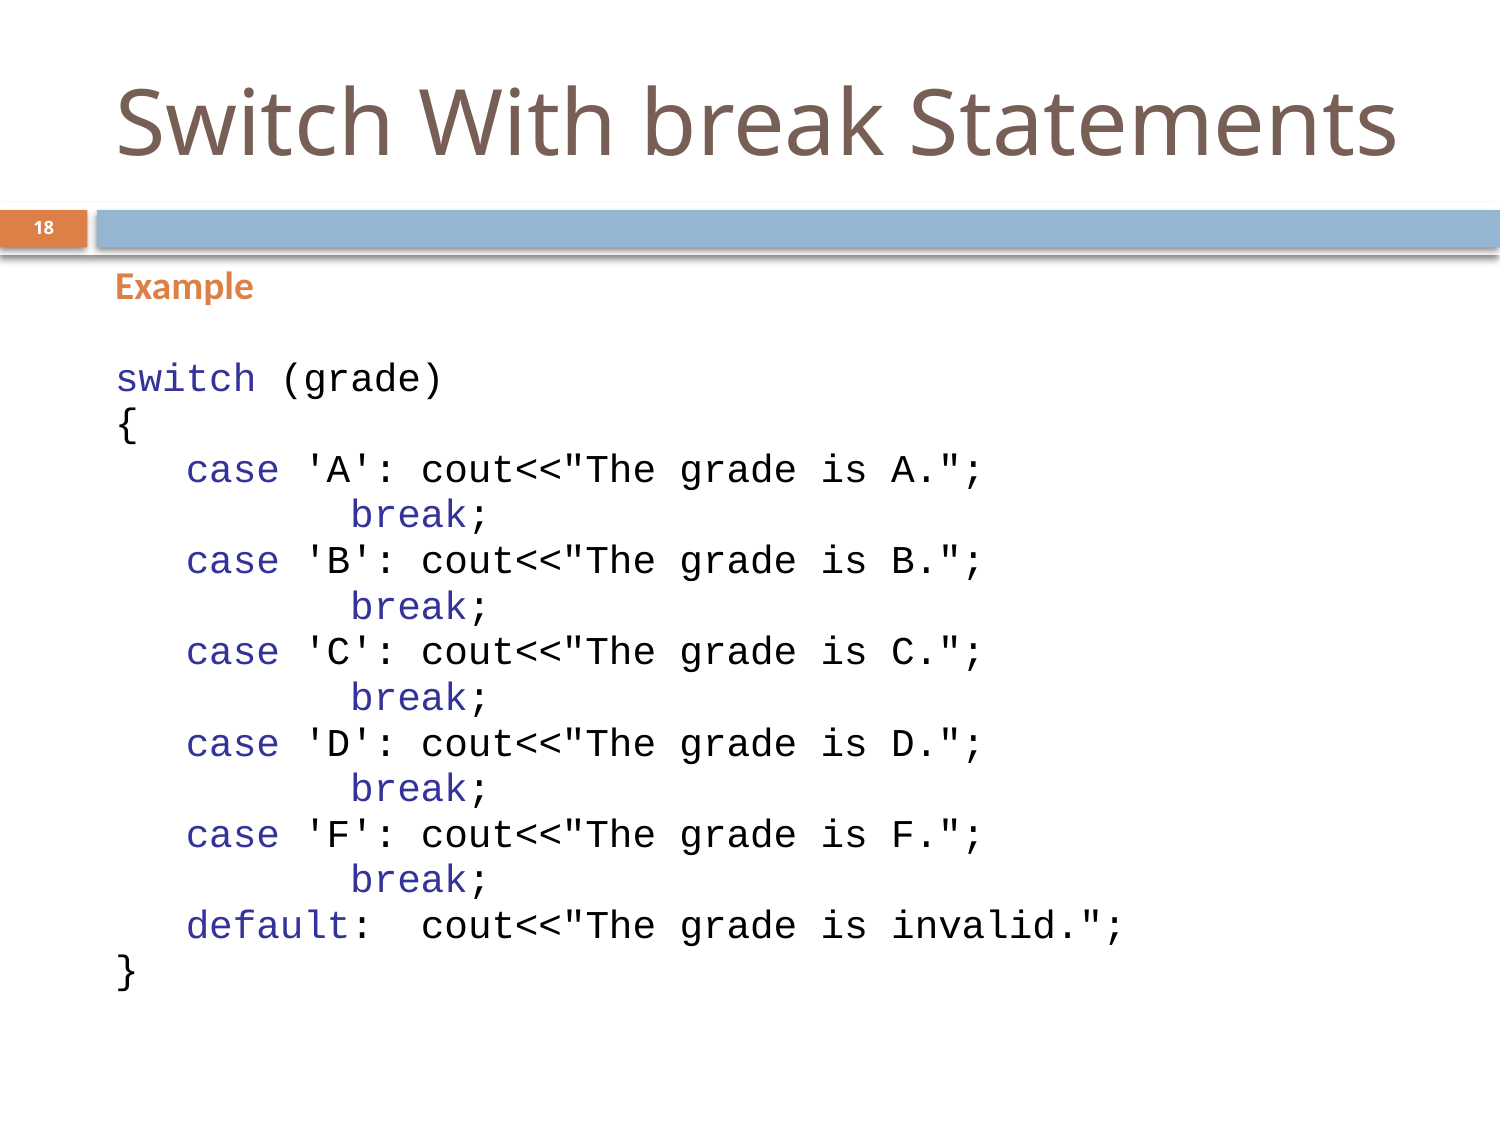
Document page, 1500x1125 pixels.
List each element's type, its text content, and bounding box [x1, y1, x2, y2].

slide_number 18 [0, 208, 88, 249]
title Switch With break Statements [100, 37, 1438, 200]
list Example switch (grade) { case 'A': cout<<"The grade is A."; break; case 'B': cout<<"The grade is B."; break; case 'C': cout<<"The grade is C."; break; case 'D': cout<<"The grade is D."; break; case 'F': cout<<"The grade is F."; break; default: cout<<"The grade is invalid."; } [100, 262, 1438, 1000]
